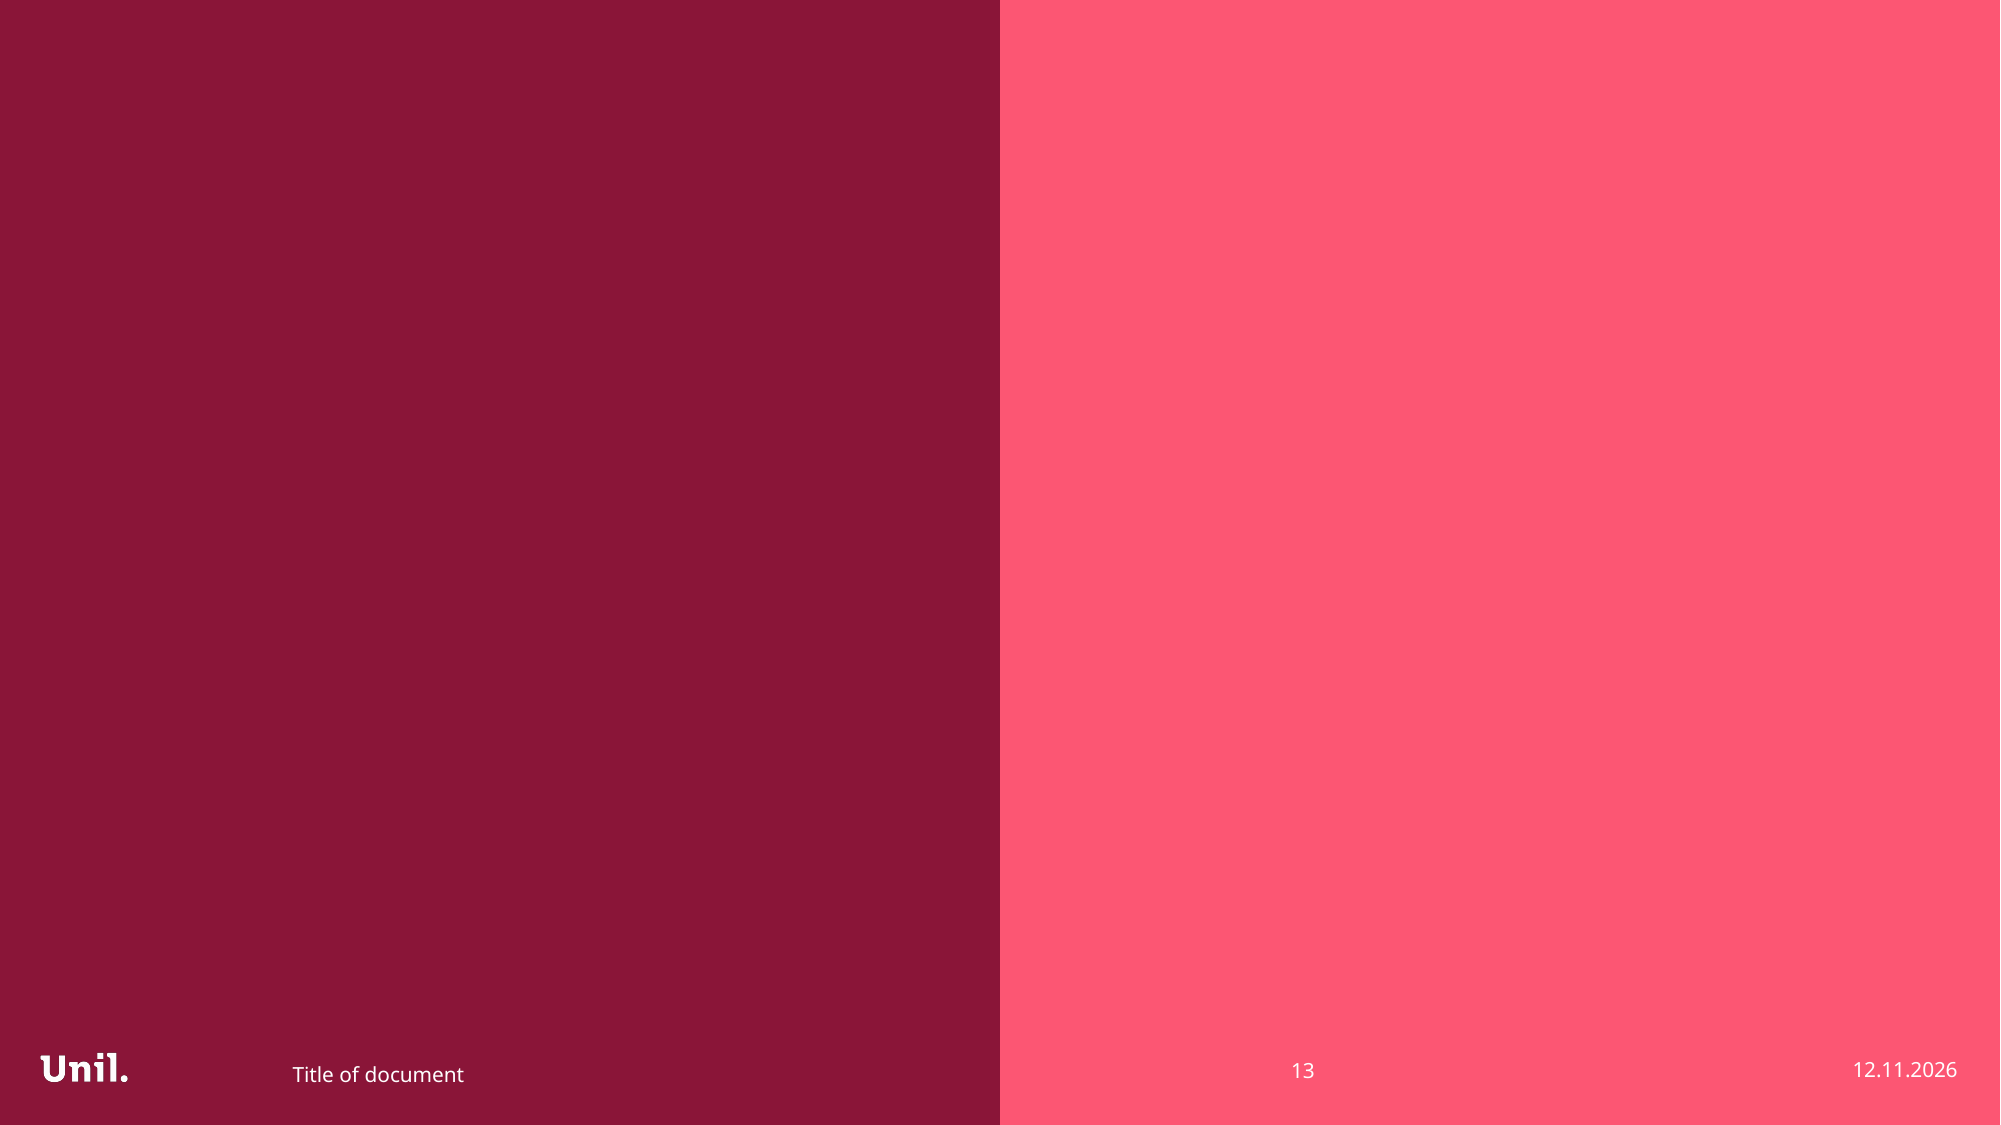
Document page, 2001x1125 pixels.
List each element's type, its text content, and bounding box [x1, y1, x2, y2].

footer Title of document [292, 1011, 1048, 1087]
picture [27, 1042, 141, 1095]
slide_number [1789, 1026, 1958, 1086]
slide_number 13 [1250, 1037, 1355, 1086]
